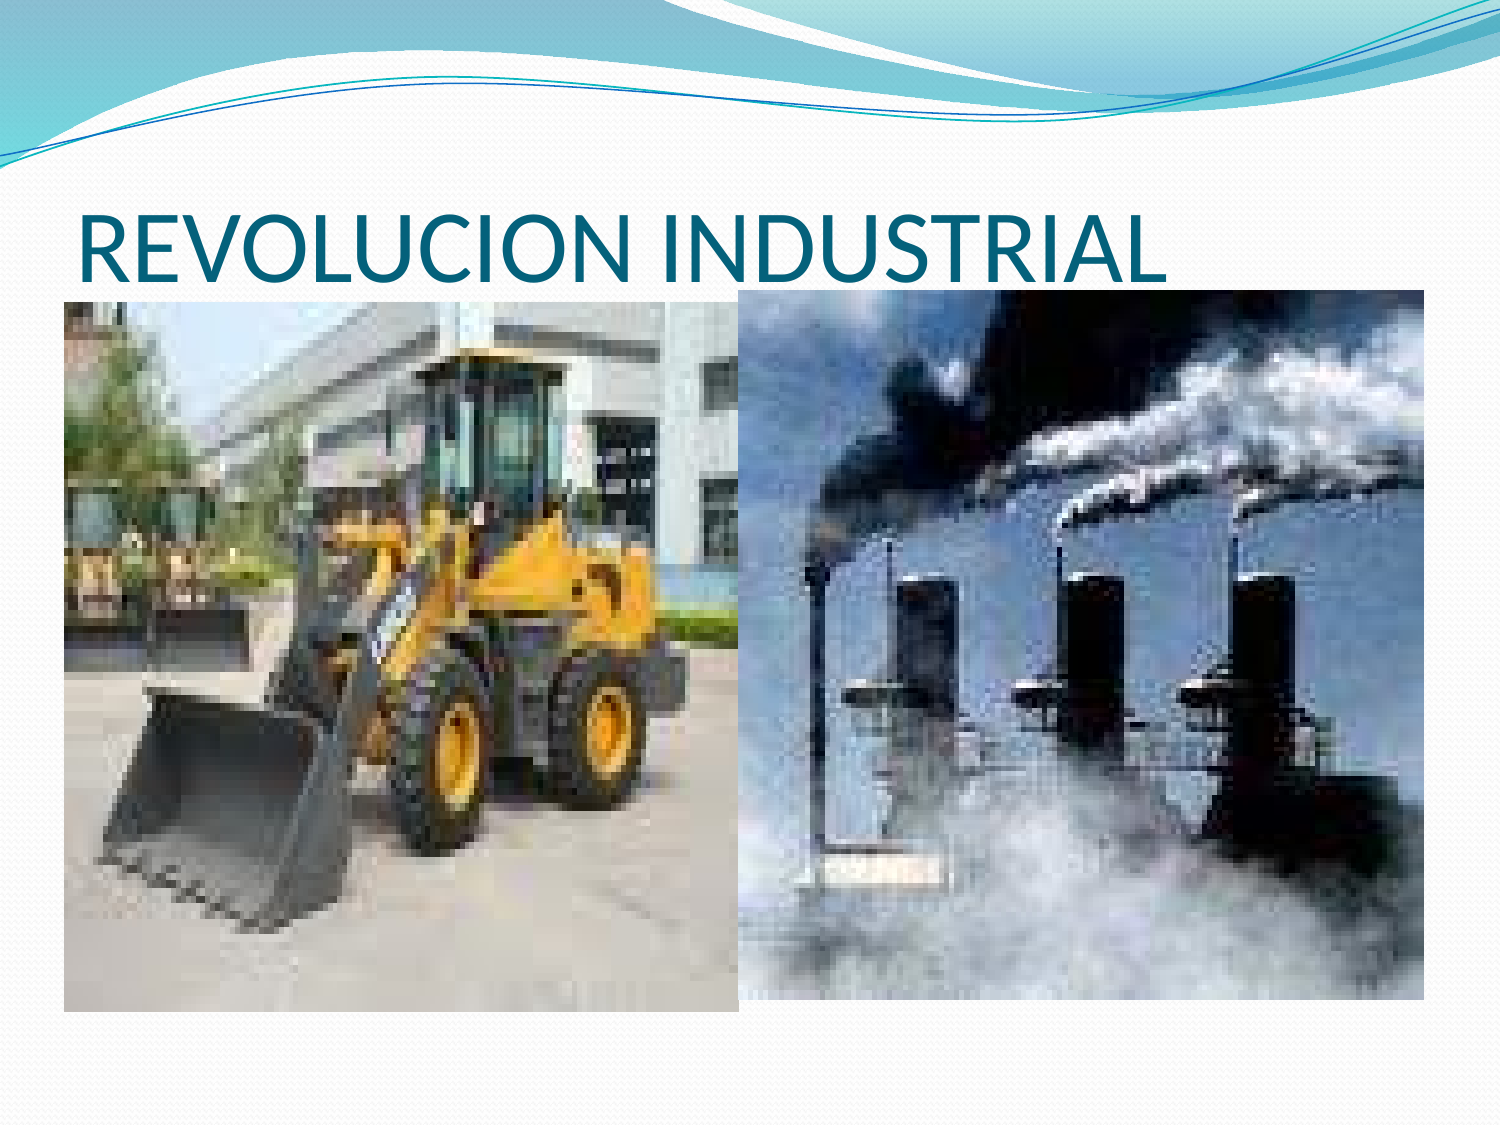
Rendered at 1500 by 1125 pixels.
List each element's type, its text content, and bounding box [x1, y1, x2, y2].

title REVOLUCION INDUSTRIAL [75, 115, 1425, 301]
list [737, 290, 1424, 1000]
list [64, 302, 738, 1012]
